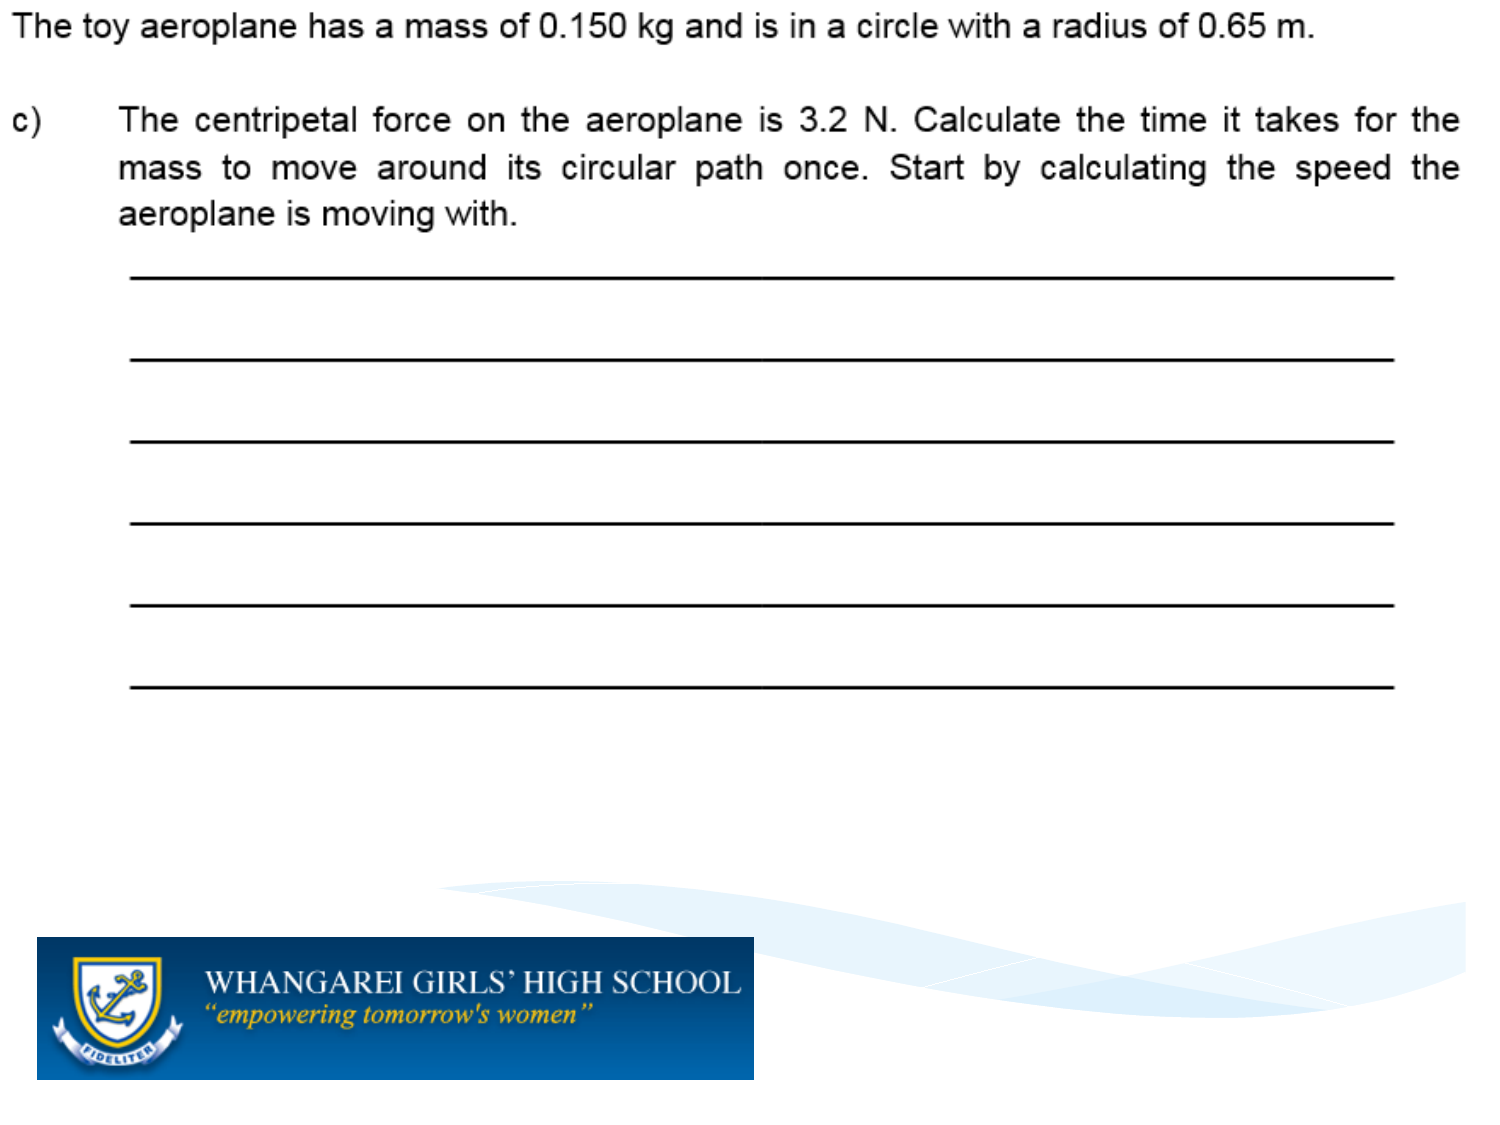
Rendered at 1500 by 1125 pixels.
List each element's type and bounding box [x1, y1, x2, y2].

picture [37, 937, 754, 1080]
picture [0, 0, 1479, 701]
